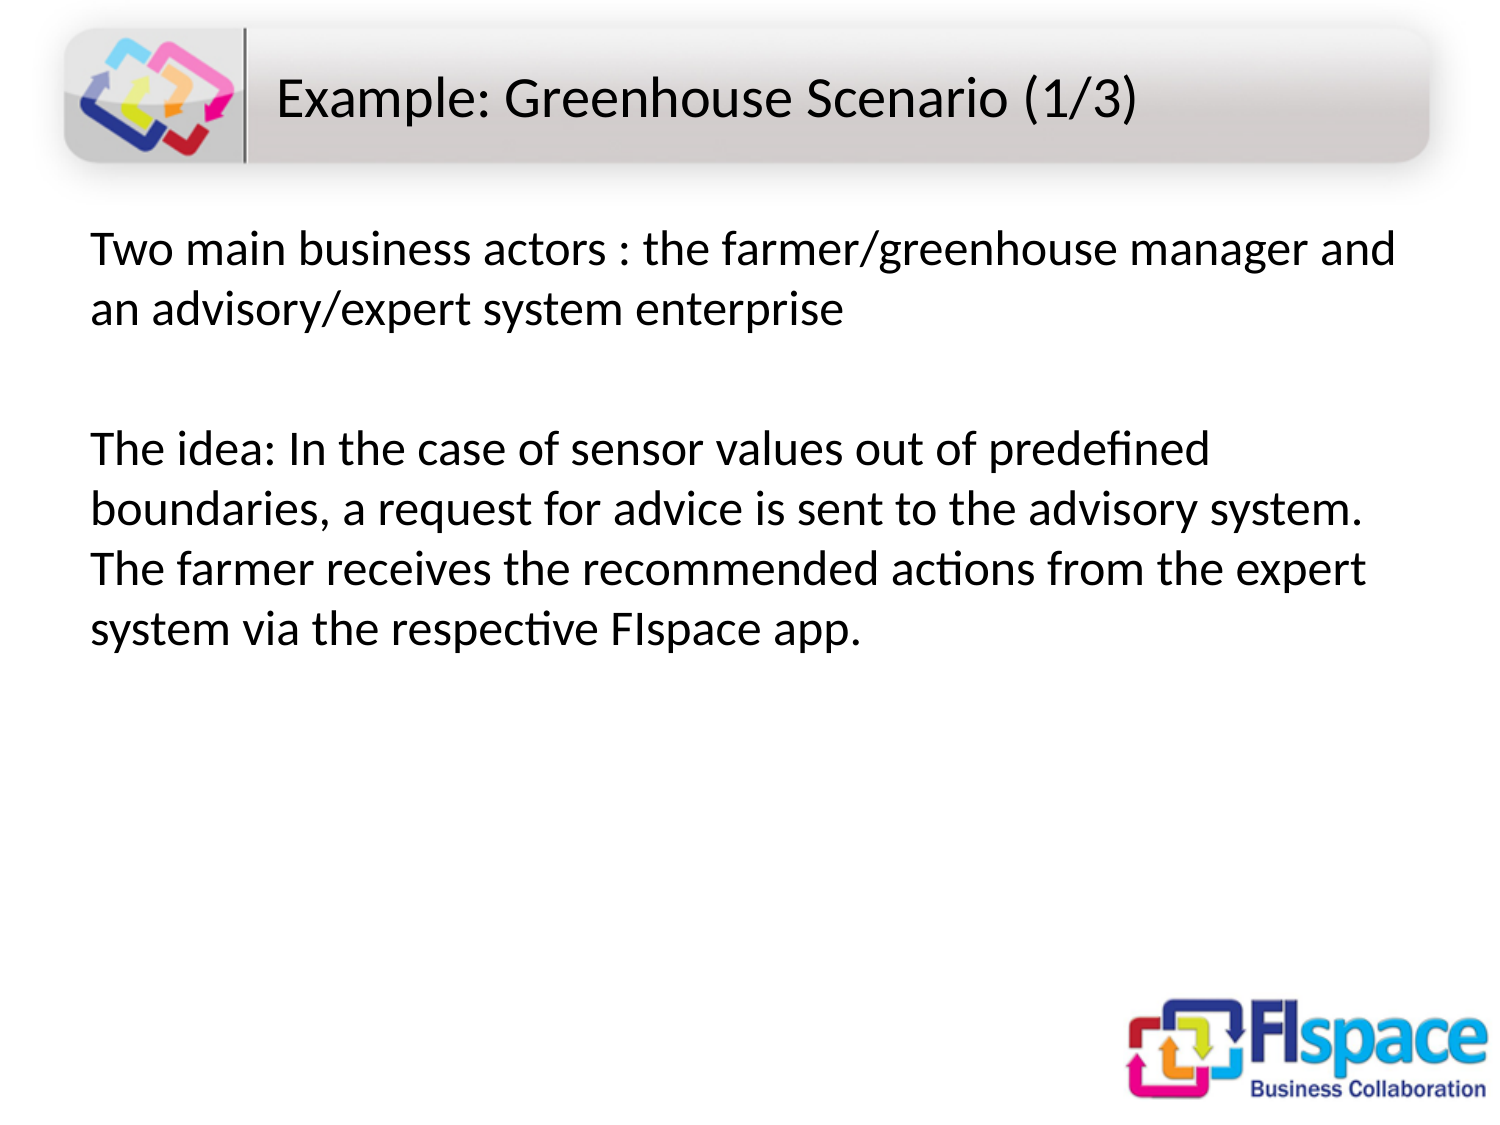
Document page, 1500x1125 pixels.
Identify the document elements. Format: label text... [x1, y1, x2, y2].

title Example: Greenhouse Scenario (1/3) [261, 39, 1401, 149]
picture [0, 0, 1500, 253]
picture [1123, 960, 1500, 1125]
list Two main business actors : the farmer/greenhouse manager and an advisory/expert system enterprise The idea: In the case of sensor values out of predefined boundaries, a request for advice is sent to the advisory system. The farmer receives the recommended actions from the expert system via the respective FIspace app. [75, 208, 1425, 988]
